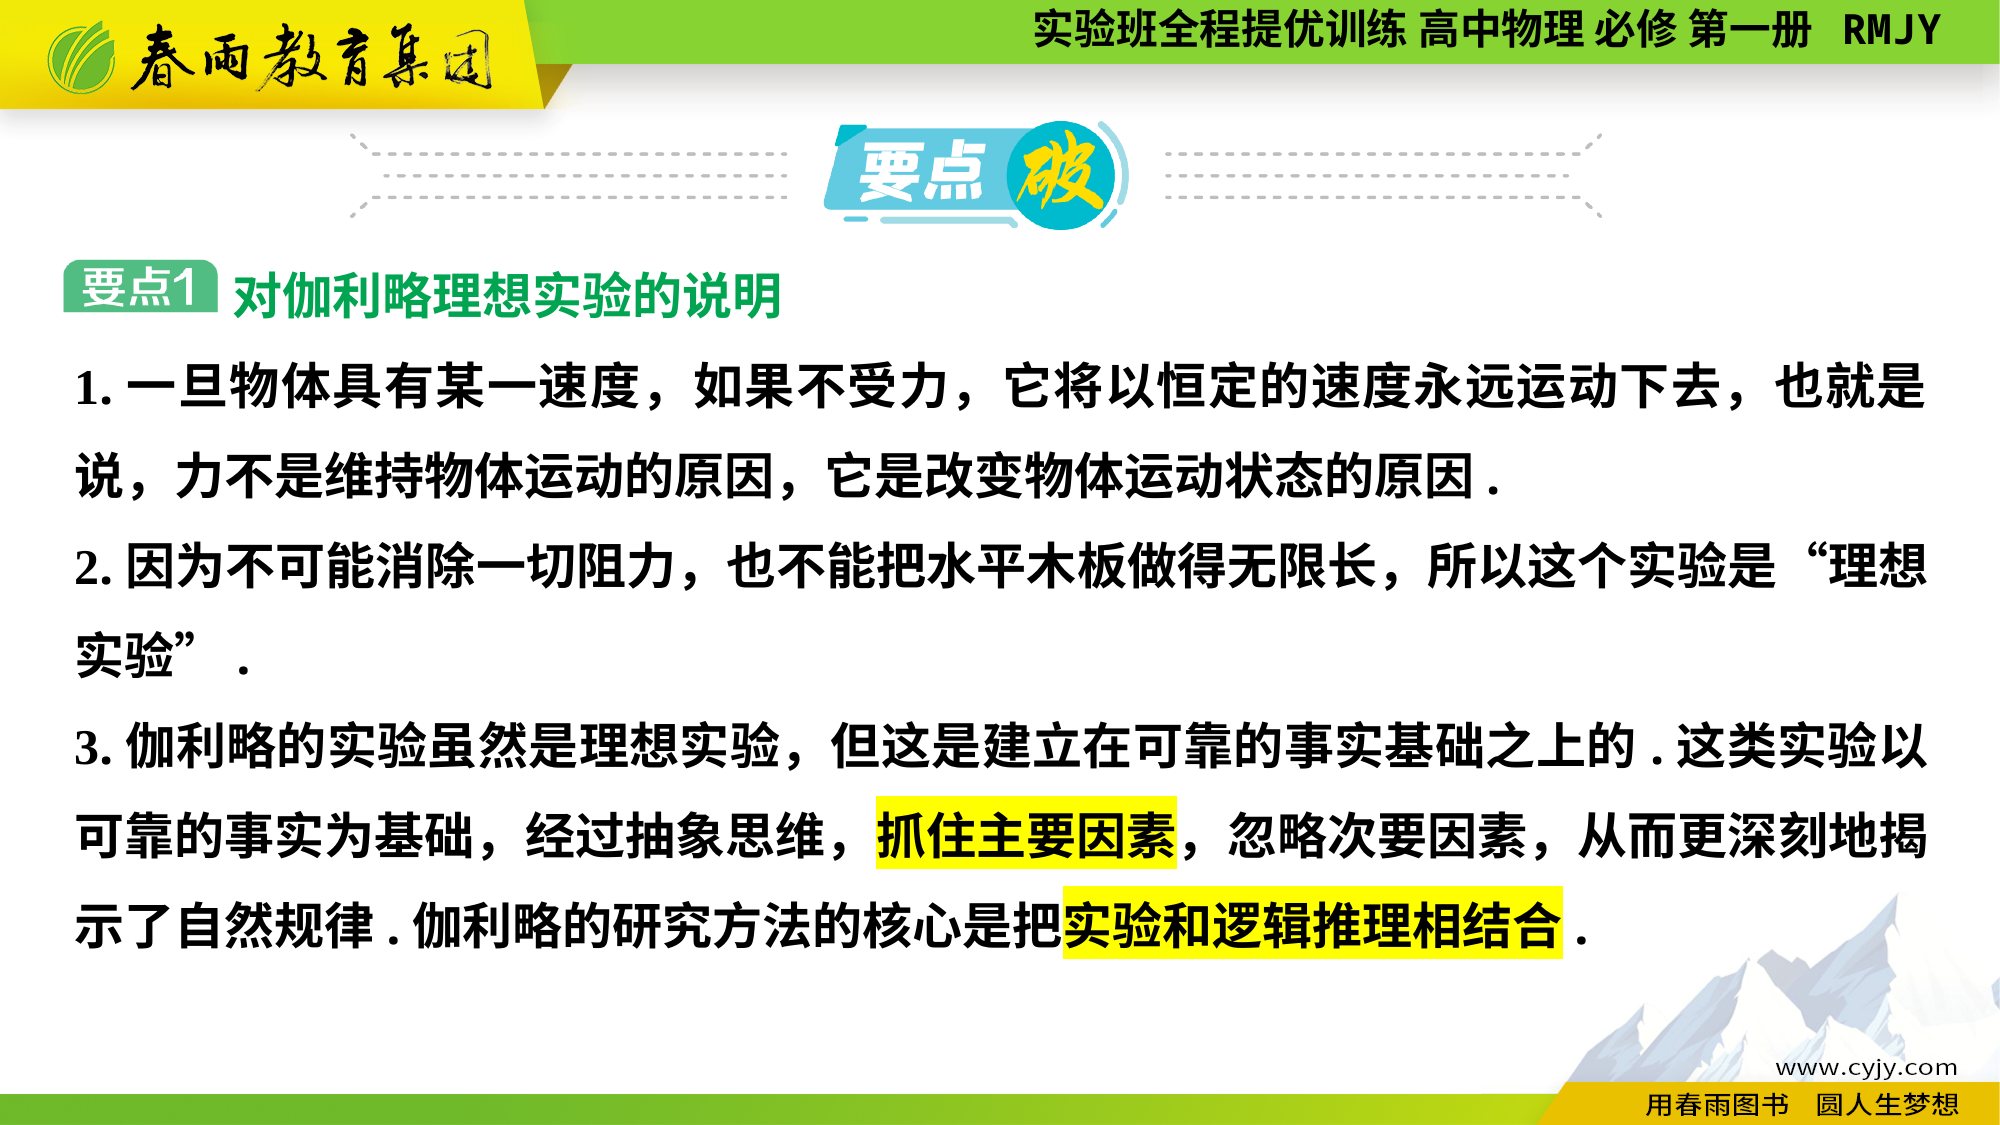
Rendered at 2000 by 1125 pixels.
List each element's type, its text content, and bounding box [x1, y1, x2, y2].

picture [0, 0, 2000, 1125]
list 对伽利略理想实验的说明 1.一旦物体具有某一速度，如果不受力，它将以恒定的速度永远运动下去，也就是说，力不是维持物体运动的原因，它是改变物体运动状态的原因. 2.因为不可能消除一切阻力，也不能把水平木板做得无限长，所以这个实验是“理想实验”. 3.伽利略的实验虽然是理想实验，但这是建立在可靠的事实基础之上的.这类实验以可靠的事实为基础，经过抽象思维，抓住主要因素，忽略次要因素，从而更深刻地揭示了自然规律.伽利略的研究方法的核心是把实验和逻辑推理相结合. [59, 226, 1944, 969]
